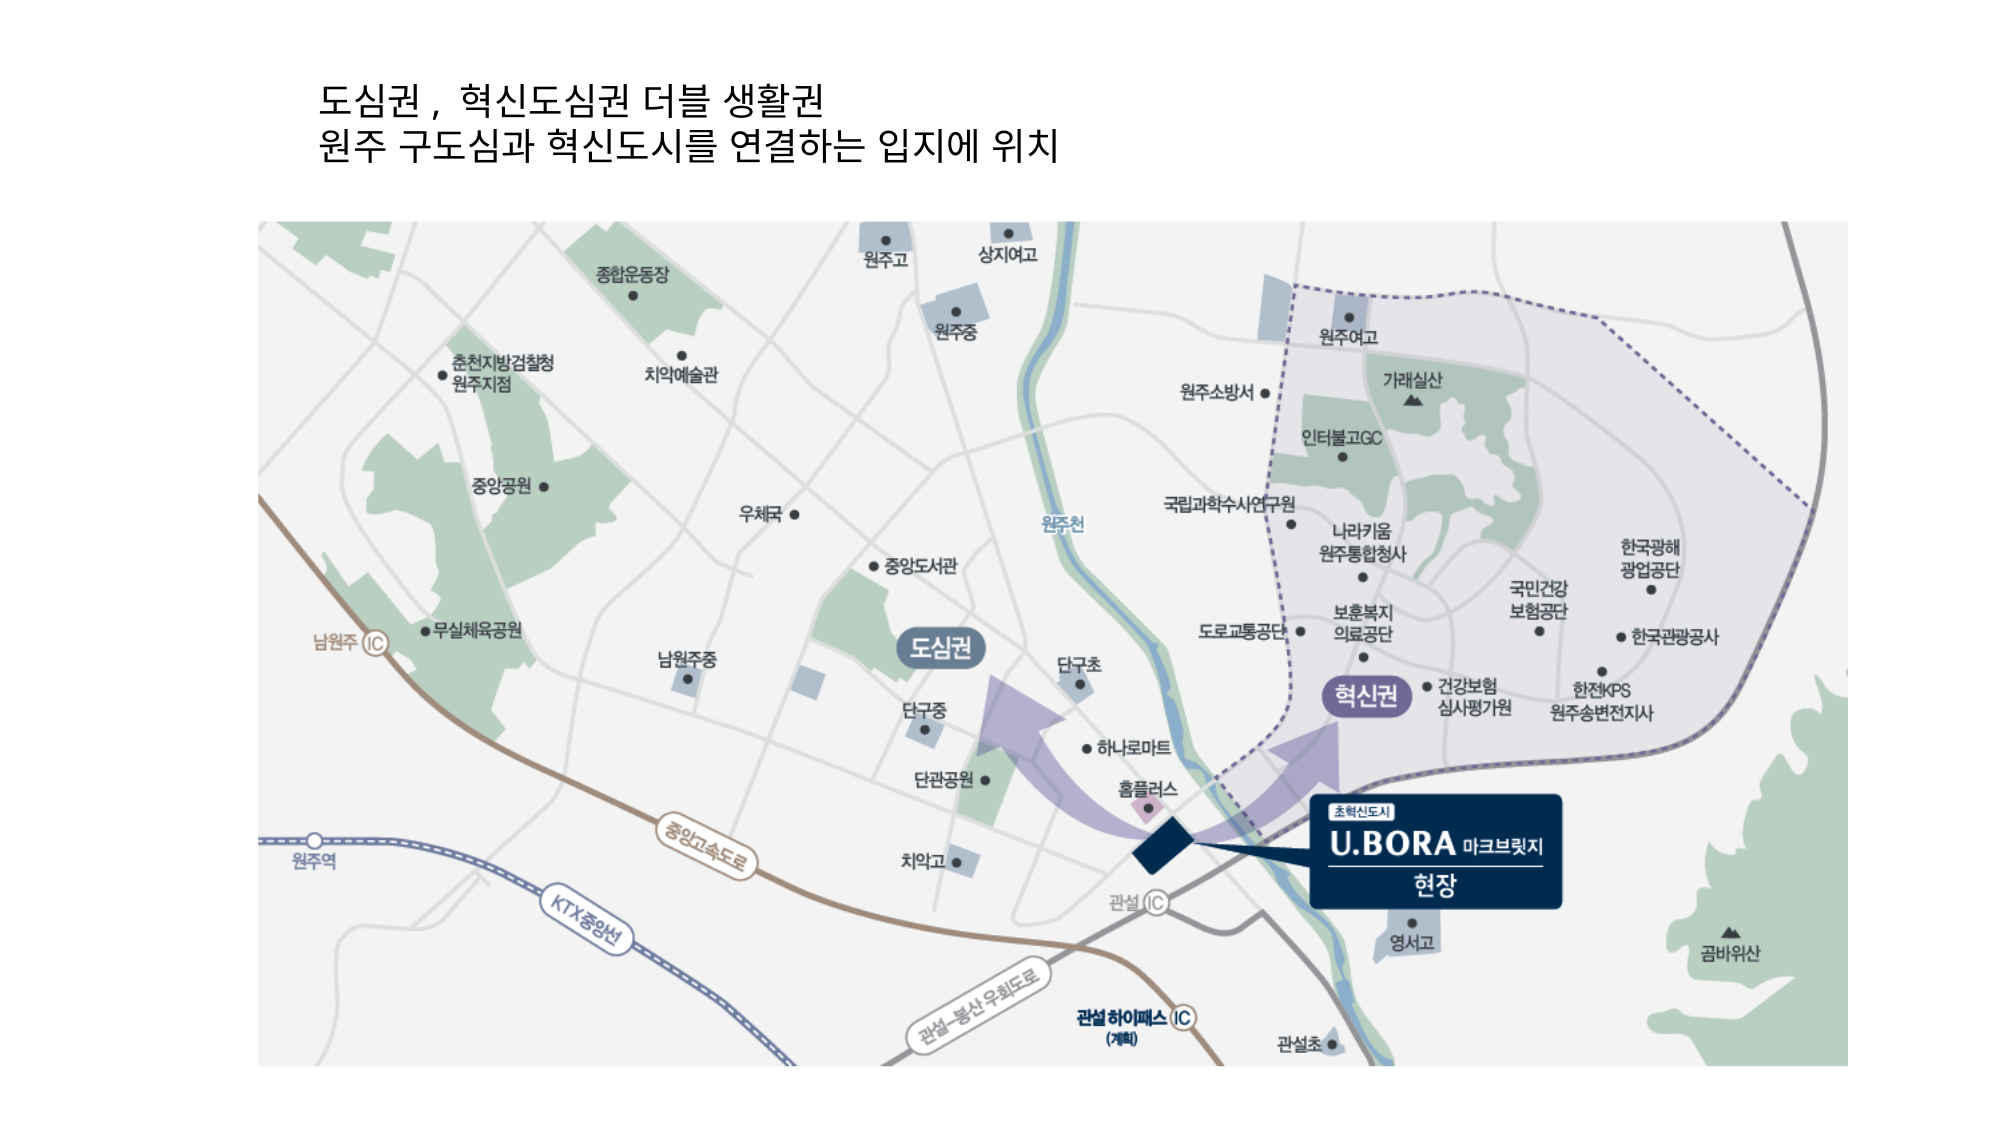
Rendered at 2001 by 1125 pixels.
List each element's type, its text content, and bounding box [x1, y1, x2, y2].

picture [245, 215, 1848, 1073]
text_box 도심권, 혁신도심권 더블 생활권 원주 구도심과 혁신도시를 연결하는 입지에 위치 [304, 70, 1077, 176]
